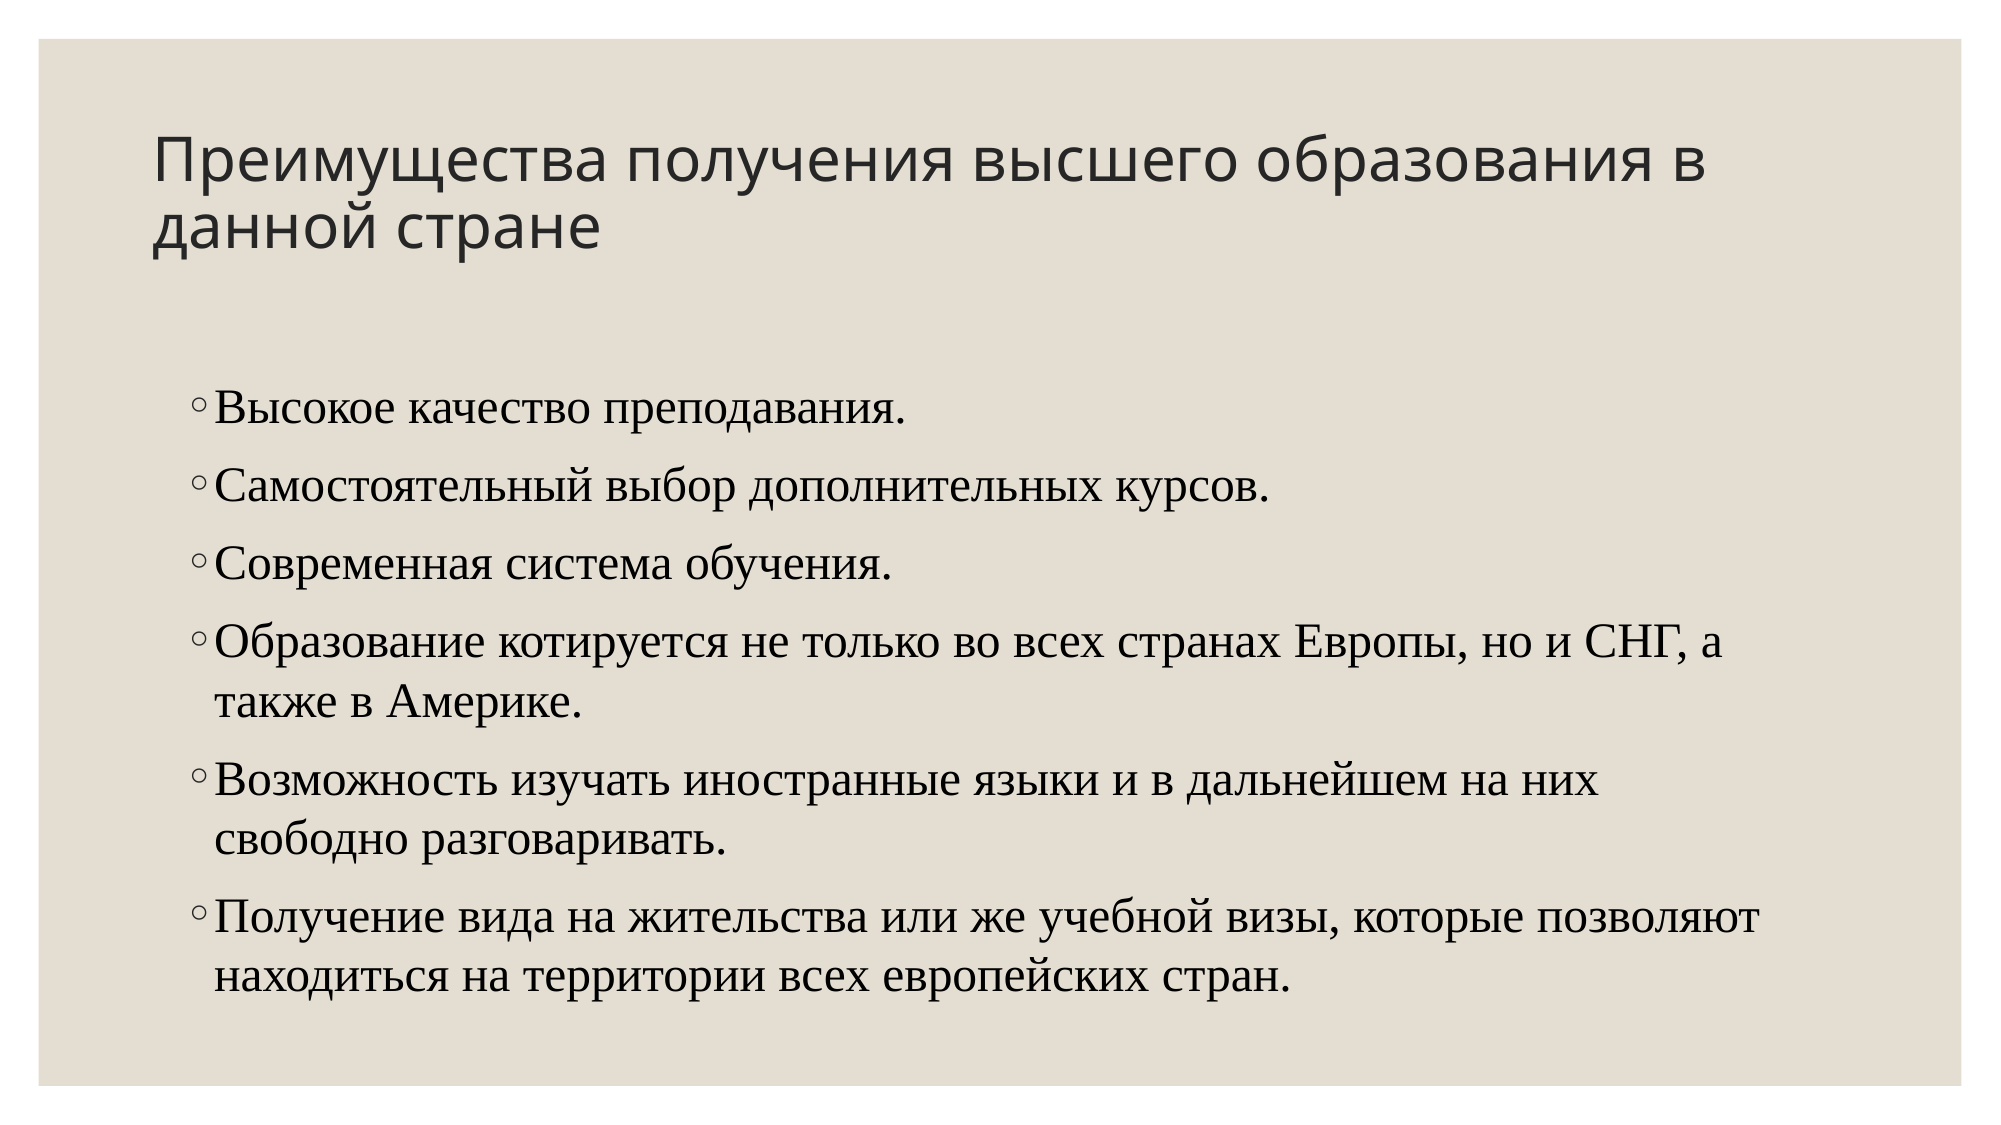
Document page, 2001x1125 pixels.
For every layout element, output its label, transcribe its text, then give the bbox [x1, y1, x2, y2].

title Преимущества получения высшего образования в данной стране [137, 120, 1895, 345]
list Высокое качество преподавания. Самостоятельный выбор дополнительных курсов. Современная система обучения. Образование котируется не только во всех странах Европы, но и СНГ, а также в Америке. Возможность изучать иностранные языки и в дальнейшем на них свободно разговаривать. Получение вида на жительства или же учебной визы, которые позволяют находиться на территории всех европейских стран. [169, 367, 1820, 1012]
